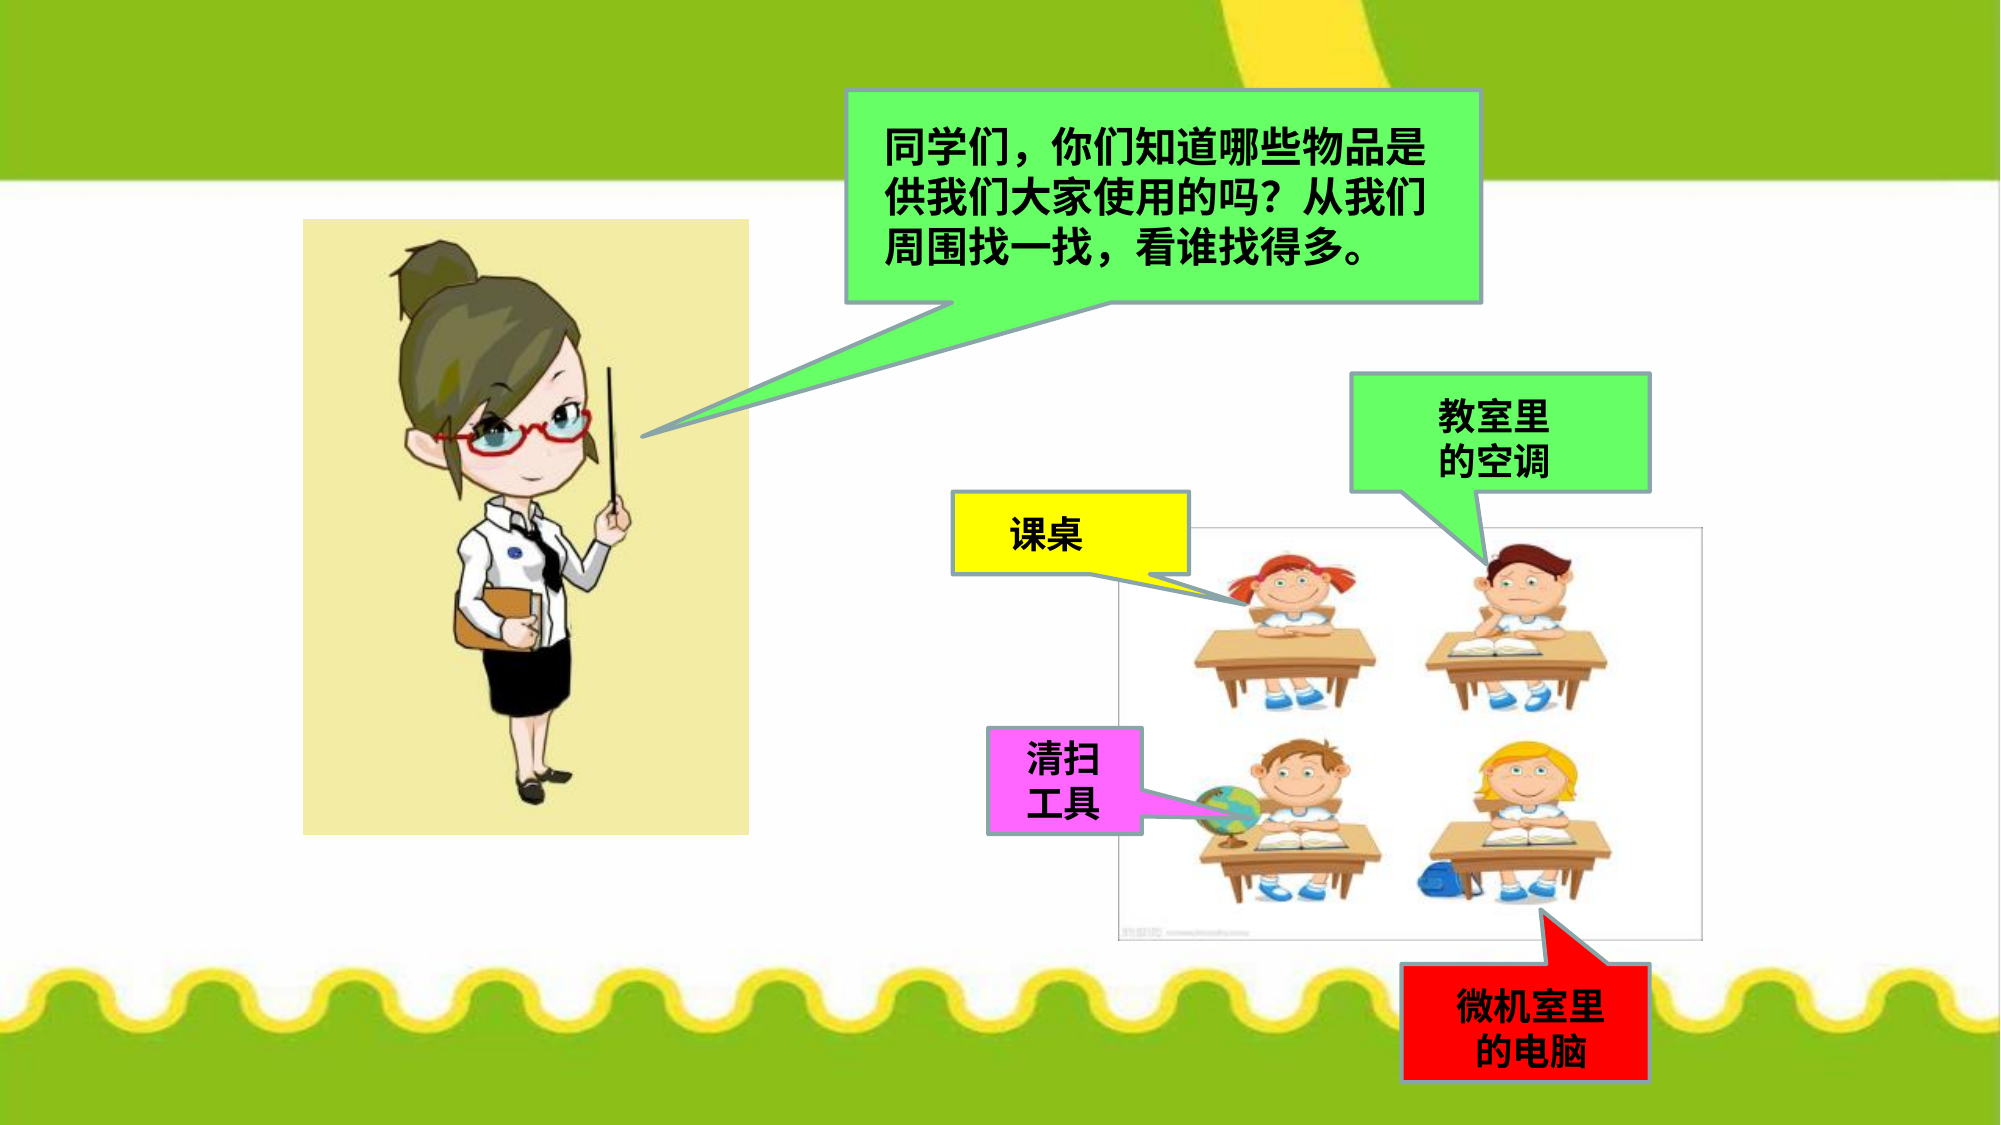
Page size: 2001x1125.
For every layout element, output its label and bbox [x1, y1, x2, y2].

text_box [952, 491, 1190, 575]
text_box [846, 89, 1482, 303]
text_box [988, 727, 1142, 835]
text_box [1401, 963, 1650, 1083]
text_box [1351, 373, 1650, 492]
picture [0, 0, 2001, 1125]
